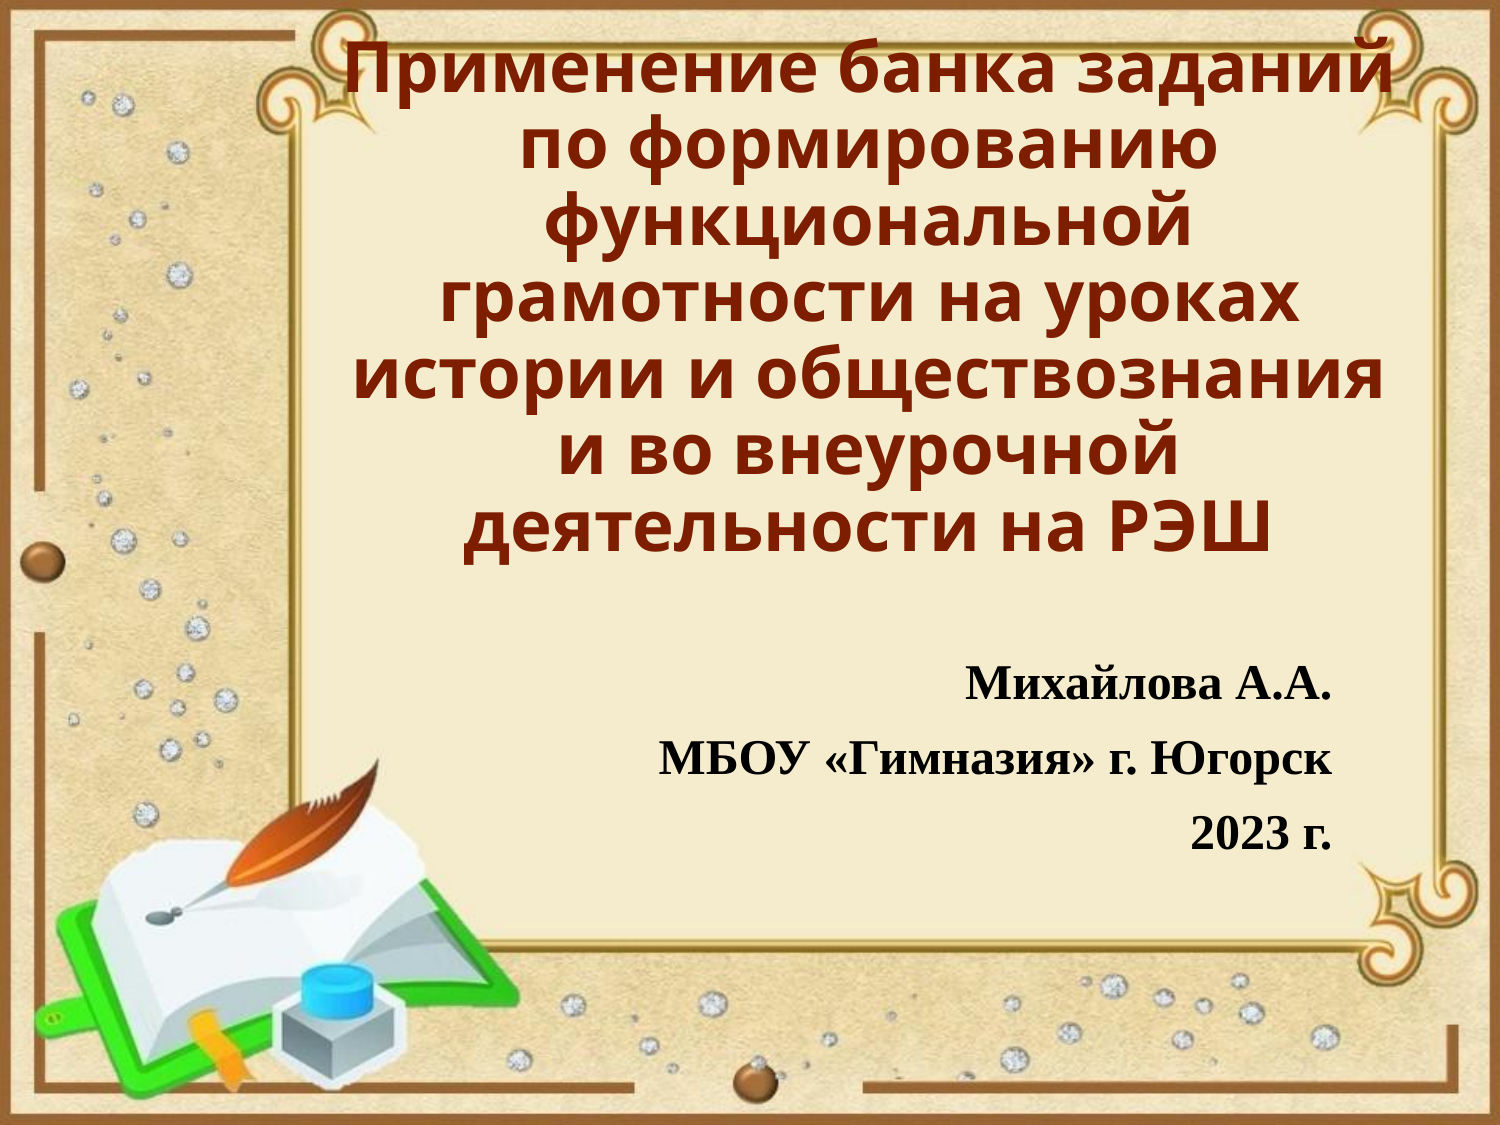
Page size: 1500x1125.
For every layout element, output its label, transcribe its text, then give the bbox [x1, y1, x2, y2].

title Применение банка заданий по формированию функциональной грамотности на уроках истории и обществознания и во внеурочной деятельности на РЭШ [320, 182, 1418, 574]
subtitle Михайлова А.А. МБОУ «Гимназия» г. Югорск 2023 г. [623, 649, 1348, 921]
picture [0, 0, 1500, 1125]
